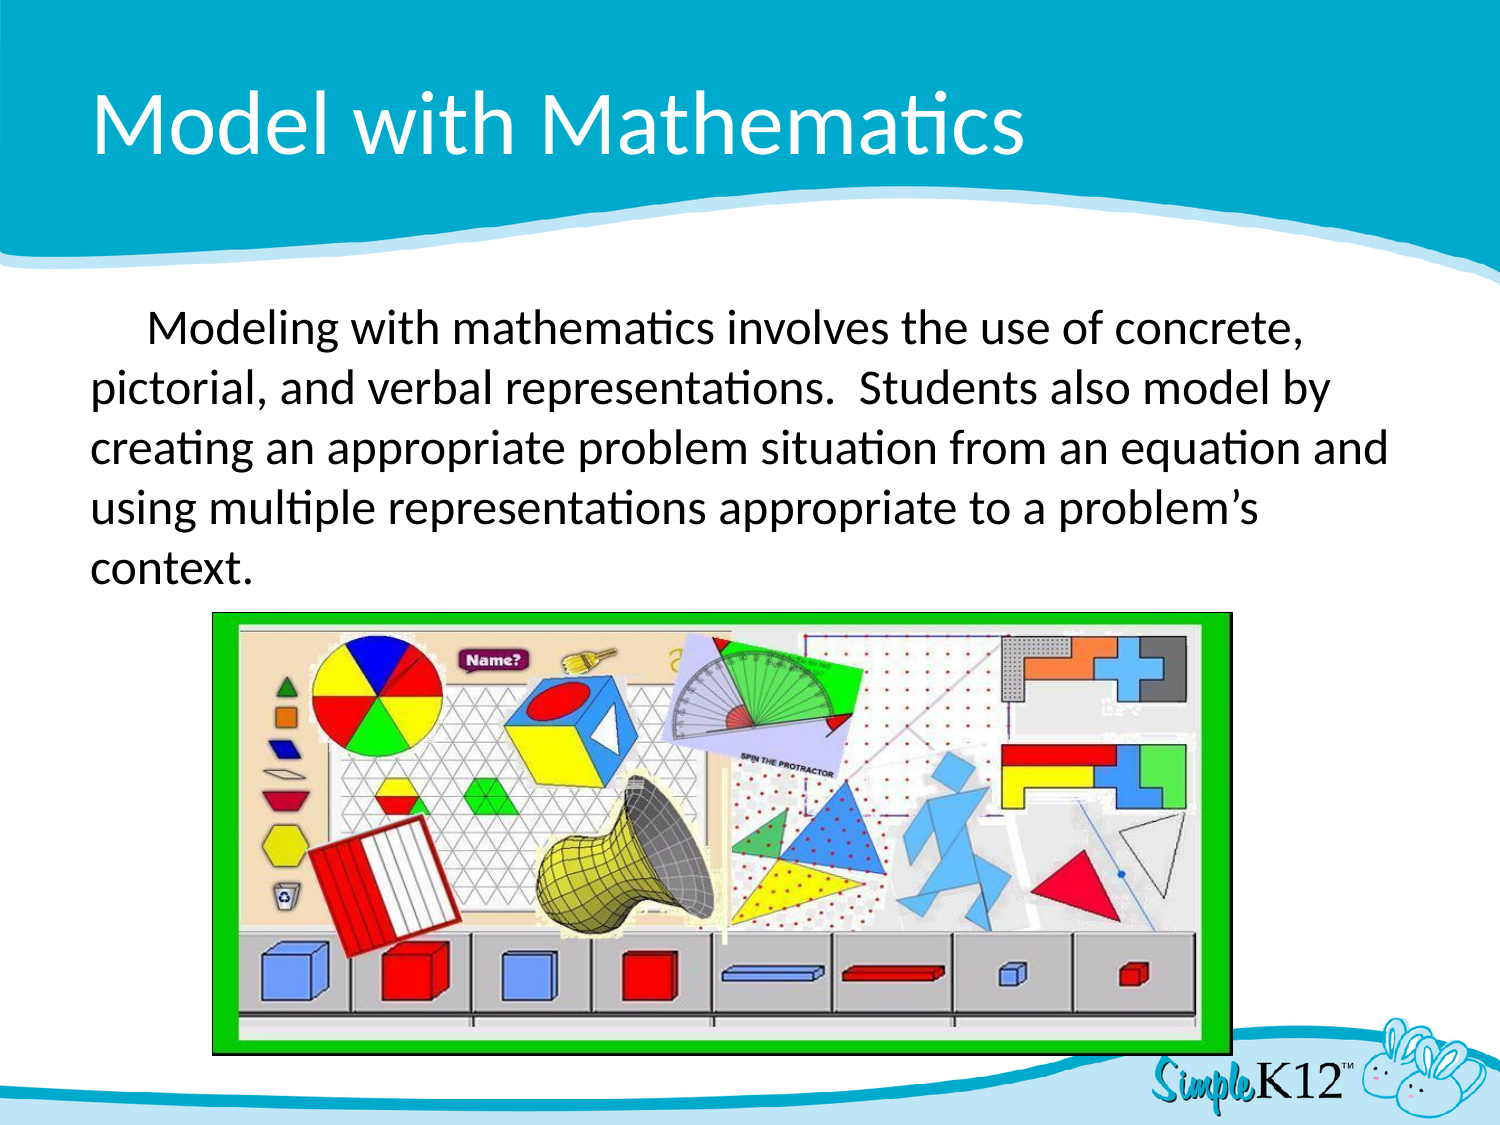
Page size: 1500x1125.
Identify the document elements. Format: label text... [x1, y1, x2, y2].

title Model with Mathematics [75, 0, 1275, 188]
text_box [212, 612, 1233, 1056]
picture [0, 0, 1500, 1125]
list Modeling with mathematics involves the use of concrete, pictorial, and verbal representations. Students also model by creating an appropriate problem situation from an equation and using multiple representations appropriate to a problem’s context. [75, 279, 1425, 948]
